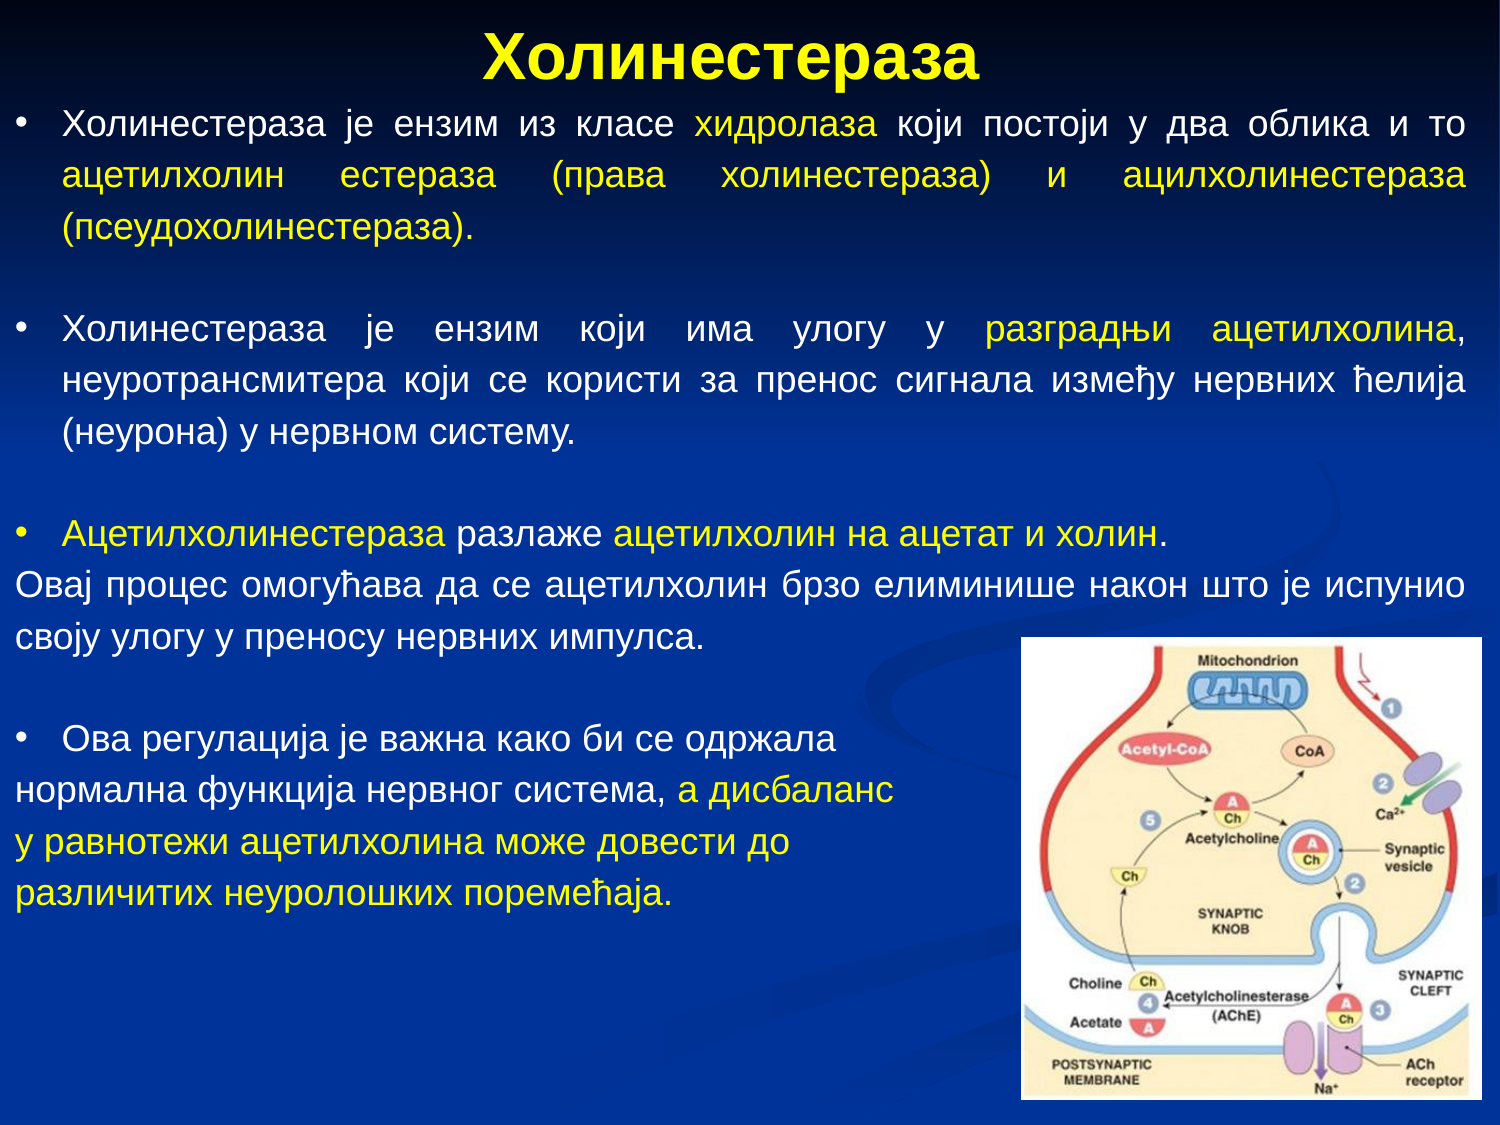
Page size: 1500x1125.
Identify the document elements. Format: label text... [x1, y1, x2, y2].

text_box Холинестераза Холинестераза је ензим из класе хидролаза који постоји у два облика и то ацетилхолин естераза (права холинестераза) и ацилхолинестераза (псеудохолинестераза). Холинестераза је ензим који има улогу у разградњи ацетилхолина, неуротрансмитера који се користи за пренос сигнала између нервних ћелија (неурона) у нервном систему. Aцетилхолинестераза разлаже ацетилхолин на ацетат и холин. Овај процес омогућава да се ацетилхолин брзо елиминише након што је испунио своју улогу у преносу нервних импулса. Ова регулација је важна како би се одржала нормална функција нервног система, а дисбаланс у равнотежи ацетилхолина може довести до различитих неуролошких поремећаја. [0, 0, 1482, 921]
picture [1021, 637, 1482, 1100]
